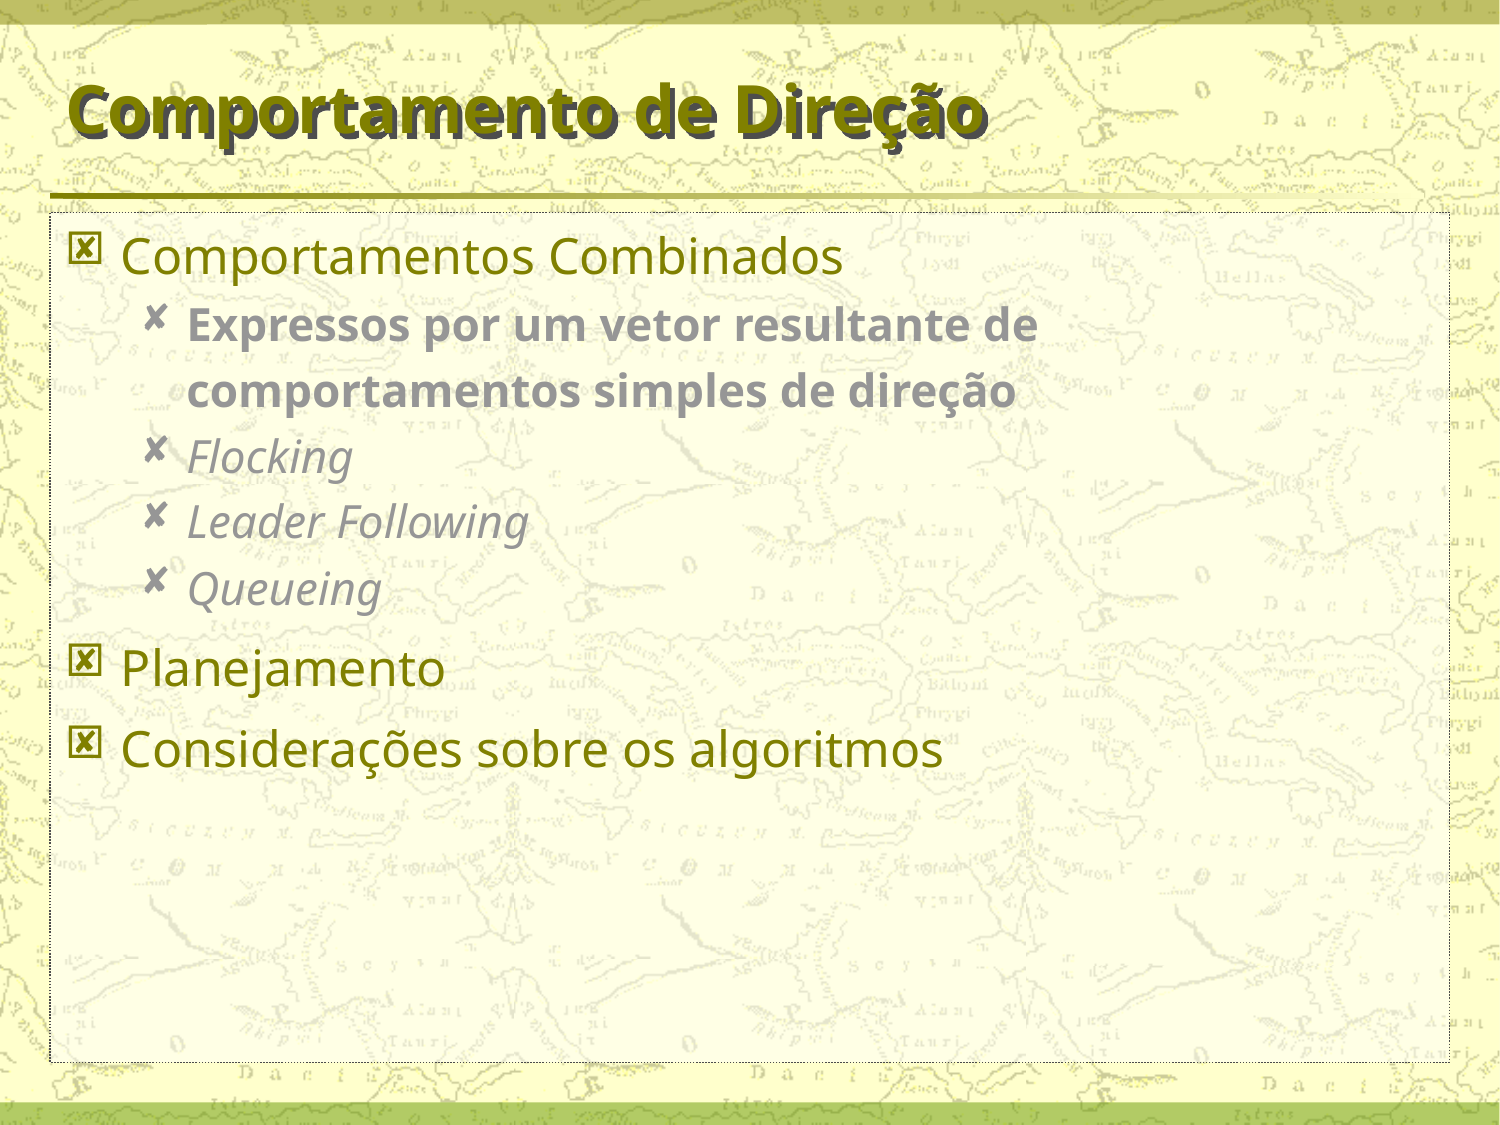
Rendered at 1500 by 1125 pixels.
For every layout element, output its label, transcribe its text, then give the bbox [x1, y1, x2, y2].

picture [0, 25, 1500, 1102]
list Comportamentos Combinados Expressos por um vetor resultante de comportamentos simples de direção Flocking Leader Following Queueing Planejamento Considerações sobre os algoritmos [49, 212, 1450, 1063]
title Comportamento de Direção [50, 8, 1450, 206]
